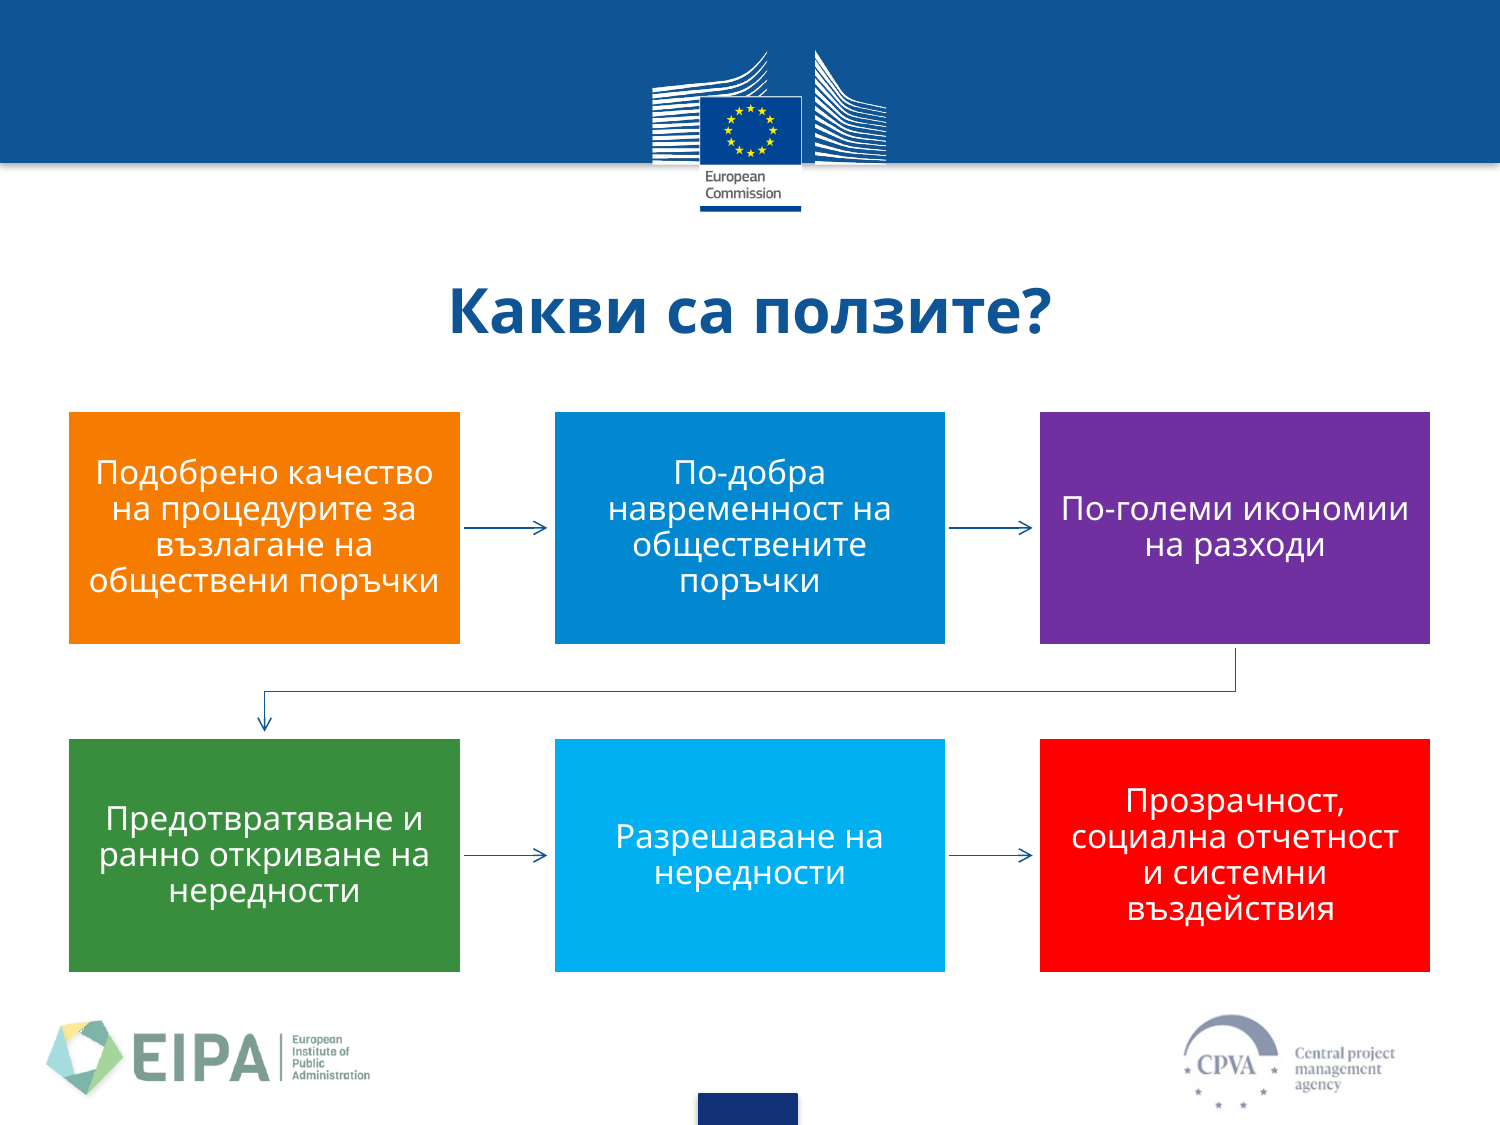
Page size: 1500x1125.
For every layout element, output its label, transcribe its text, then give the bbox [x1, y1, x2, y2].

text_box Какви са ползите? [74, 231, 1425, 385]
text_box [65, 402, 1434, 981]
